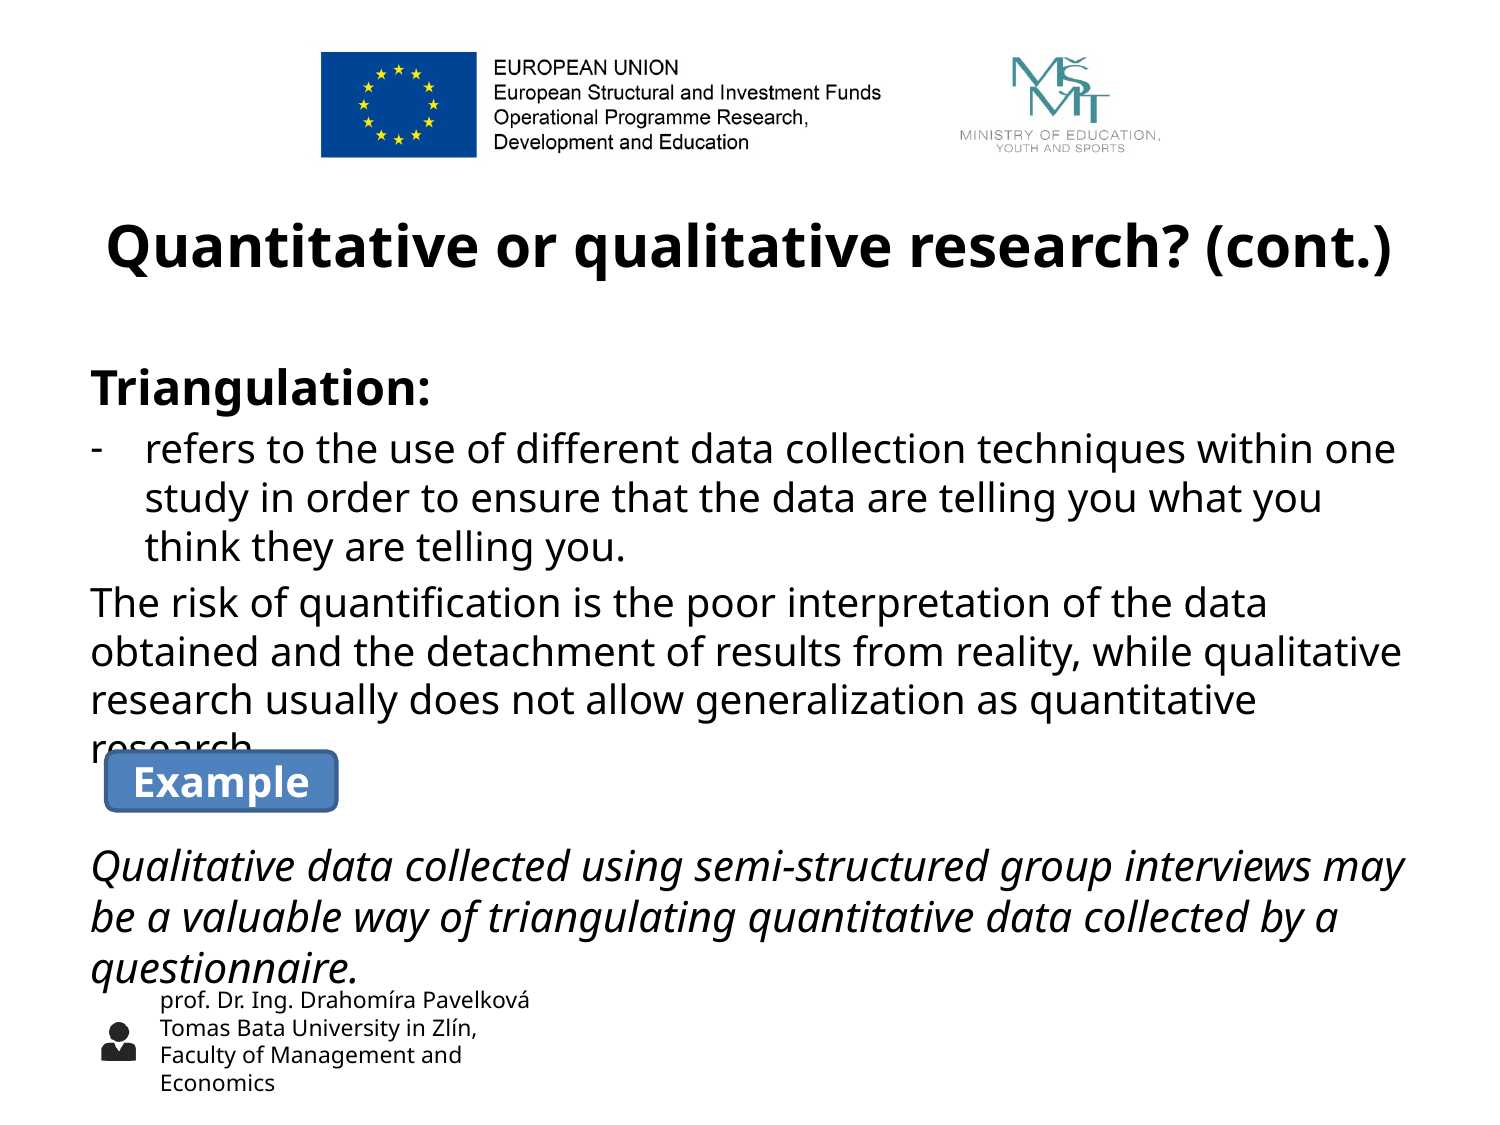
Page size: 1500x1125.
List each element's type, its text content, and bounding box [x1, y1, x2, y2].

text_box Example [103, 749, 339, 813]
picture [268, 0, 1212, 210]
footer prof. Dr. Ing. Drahomíra Pavelková Tomas Bata University in Zlín, Faculty of Management and Economics [145, 999, 550, 1083]
title Quantitative or qualitative research? (cont.) [75, 172, 1425, 315]
picture [101, 1021, 136, 1062]
list Triangulation: refers to the use of different data collection techniques within one study in order to ensure that the data are telling you what you think they are telling you. The risk of quantification is the poor interpretation of the data obtained and the detachment of results from reality, while qualitative research usually does not allow generalization as quantitative research. Qualitative data collected using semi-structured group interviews may be a valuable way of triangulating quantitative data collected by a questionnaire. [75, 349, 1425, 1005]
